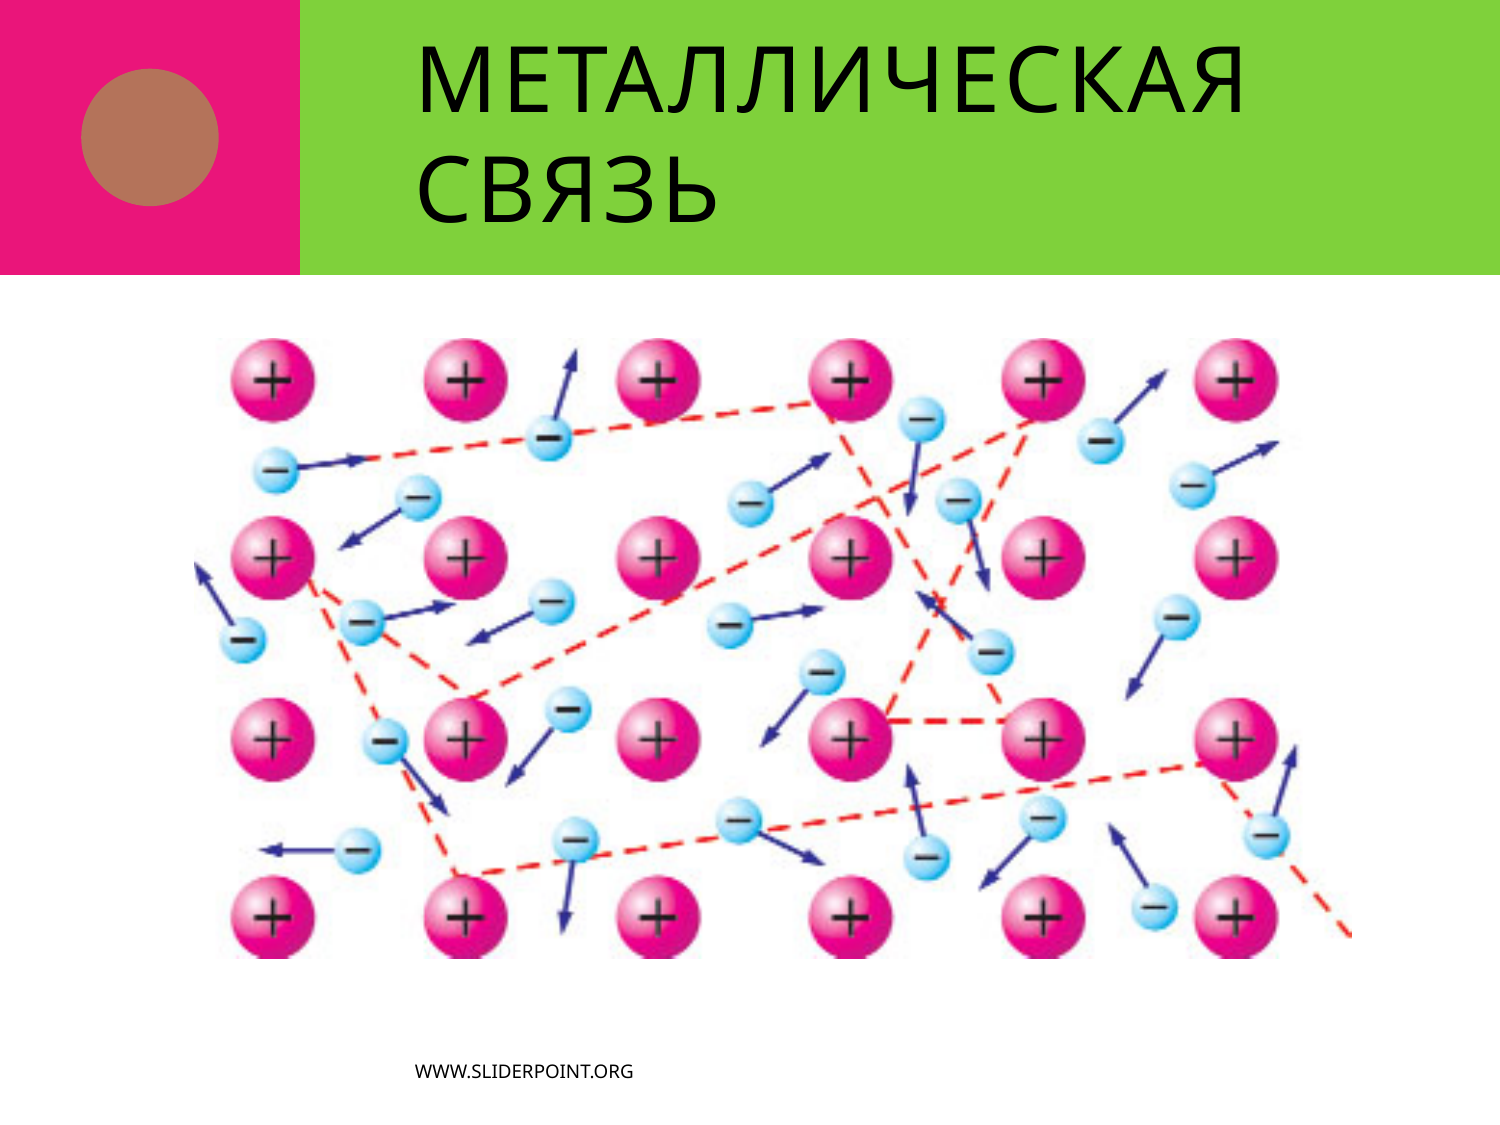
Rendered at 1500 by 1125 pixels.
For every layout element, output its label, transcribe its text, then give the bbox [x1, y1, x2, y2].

footer www.sliderpoint.org [399, 1042, 875, 1103]
picture [194, 337, 1352, 959]
title Металлическая связь [399, 37, 1425, 225]
